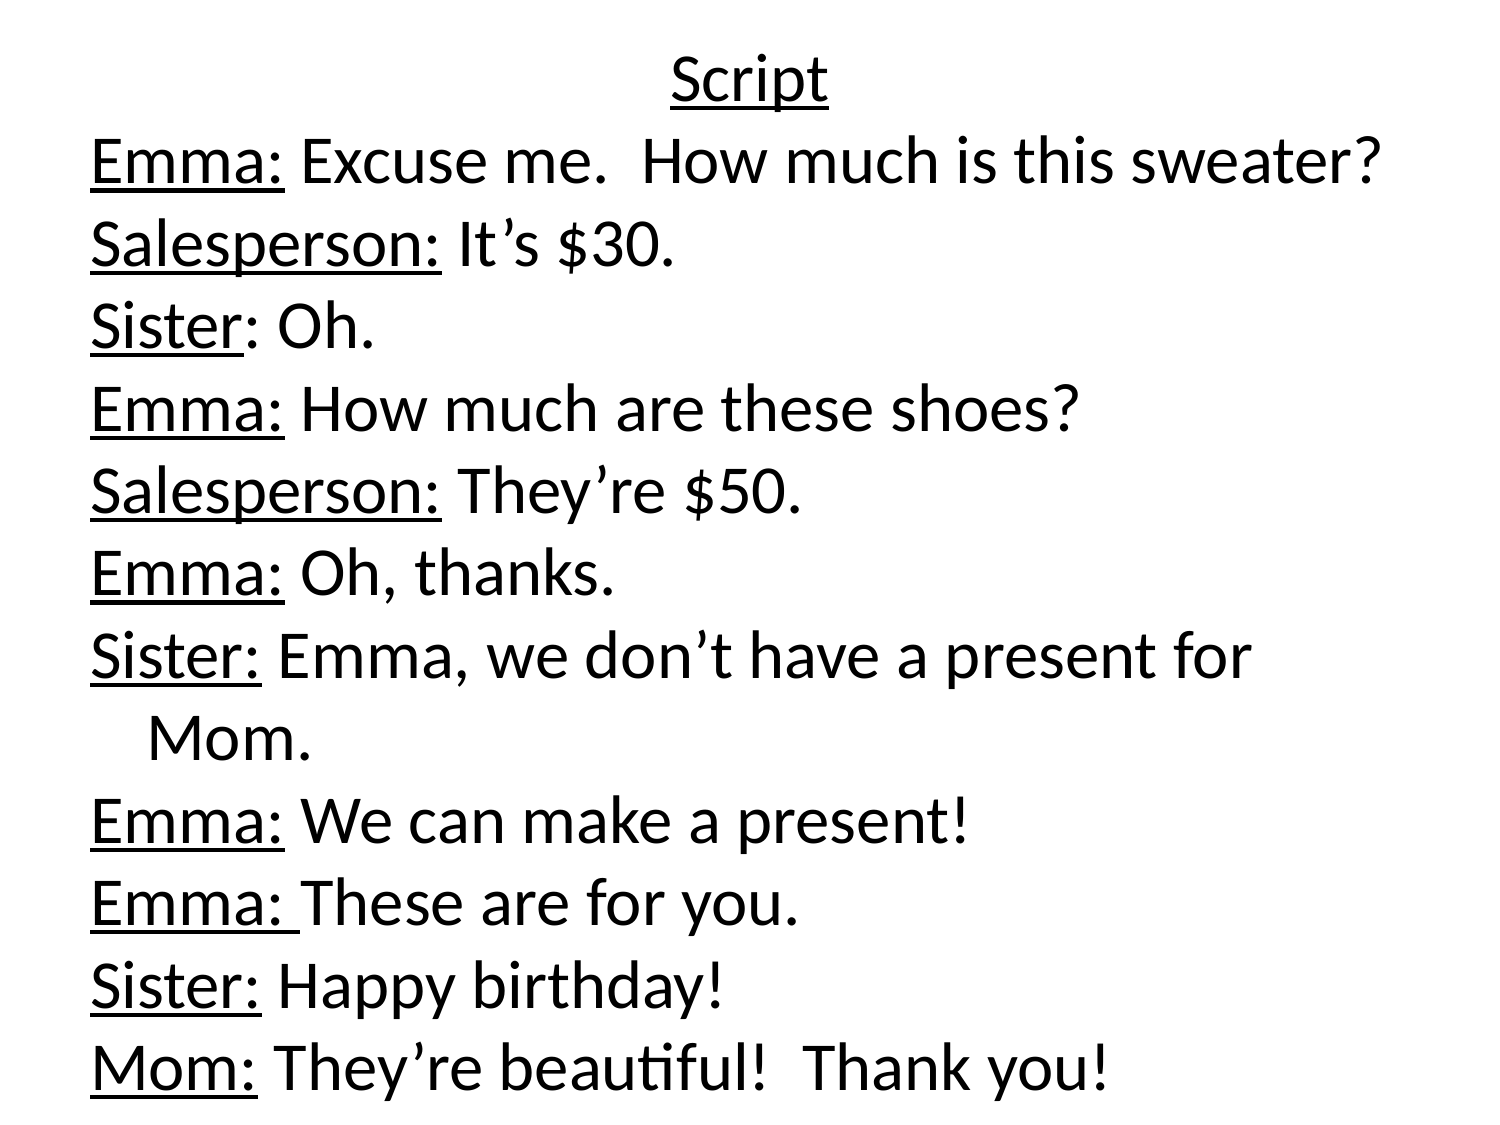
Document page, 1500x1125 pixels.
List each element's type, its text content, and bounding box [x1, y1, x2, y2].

list Script Emma: Excuse me. How much is this sweater? Salesperson: It’s $30. Sister: Oh. Emma: How much are these shoes? Salesperson: They’re $50. Emma: Oh, thanks. Sister: Emma, we don’t have a present for Mom. Emma: We can make a present! Emma: These are for you. Sister: Happy birthday! Mom: They’re beautiful! Thank you! [75, 24, 1425, 768]
